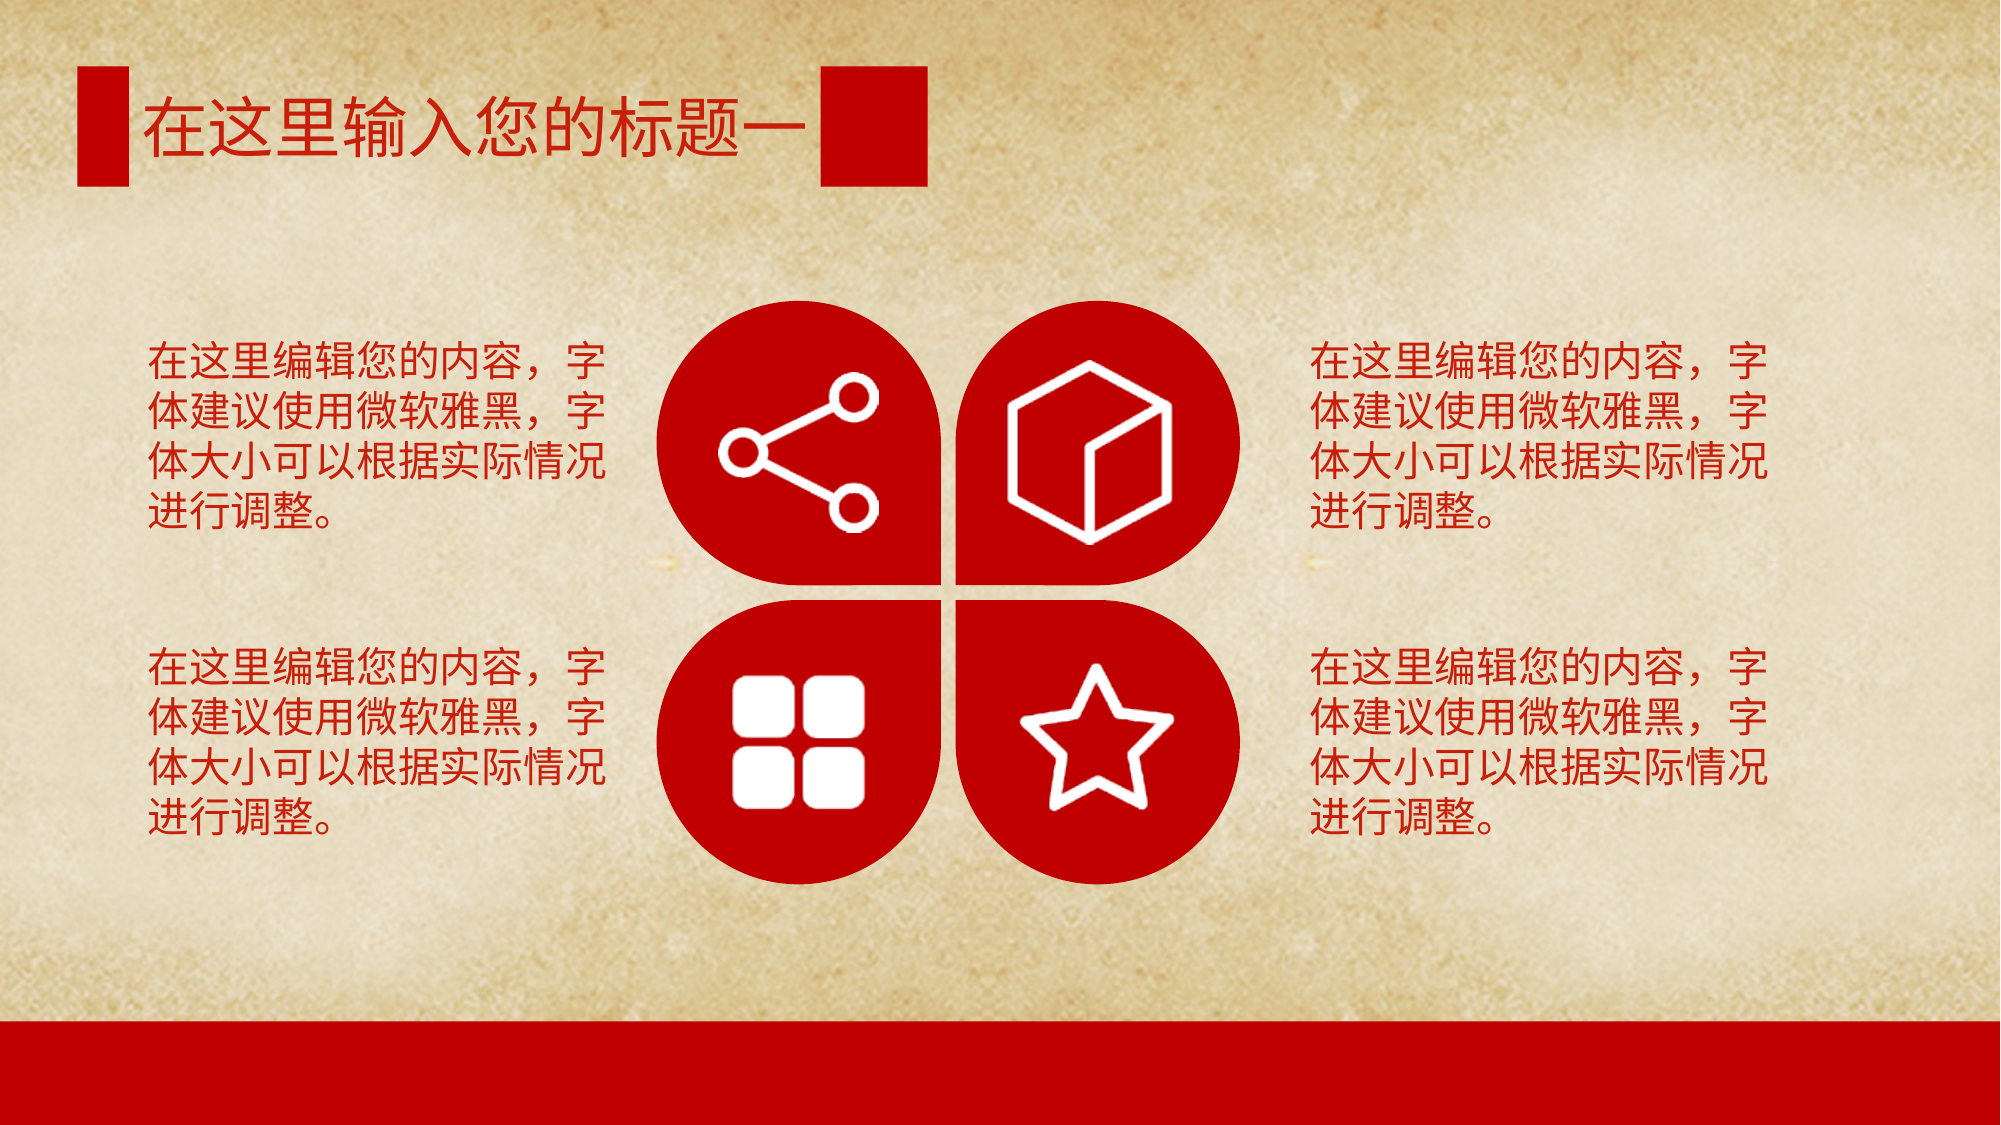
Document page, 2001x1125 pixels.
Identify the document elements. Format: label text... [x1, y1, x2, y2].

text_box [657, 299, 942, 587]
text_box 在这里编辑您的内容，字体建议使用微软雅黑，字体大小可以根据实际情况进行调整。 [1294, 327, 1819, 542]
text_box [0, 1020, 2000, 1125]
text_box 在这里编辑您的内容，字体建议使用微软雅黑，字体大小可以根据实际情况进行调整。 [132, 327, 657, 542]
text_box 在这里编辑您的内容，字体建议使用微软雅黑，字体大小可以根据实际情况进行调整。 [1294, 633, 1819, 849]
text_box 在这里编辑您的内容，字体建议使用微软雅黑，字体大小可以根据实际情况进行调整。 [132, 633, 657, 849]
text_box [954, 299, 1241, 587]
text_box [657, 598, 942, 886]
text_box [954, 598, 1241, 886]
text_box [77, 66, 928, 187]
picture [0, 0, 2001, 1125]
